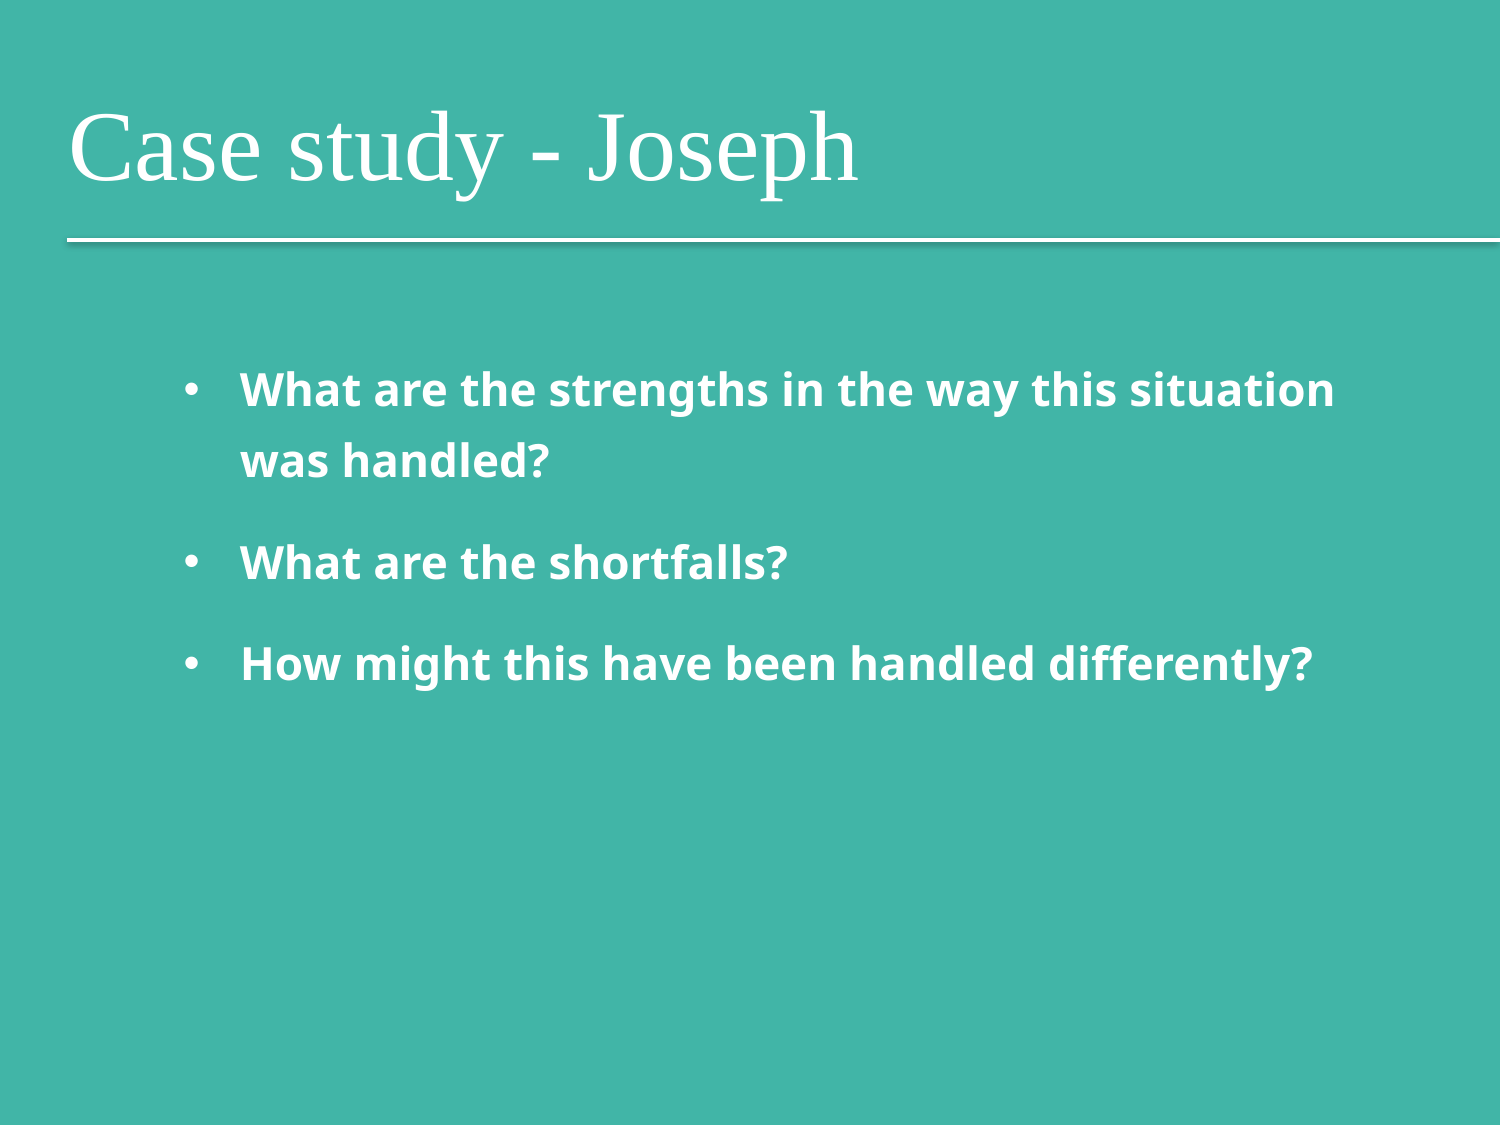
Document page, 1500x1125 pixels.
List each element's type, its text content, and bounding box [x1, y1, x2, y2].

list What are the strengths in the way this situation was handled? What are the shortfalls? How might this have been handled differently? [168, 336, 1356, 1080]
text_box Case study - Joseph [53, 43, 1053, 260]
